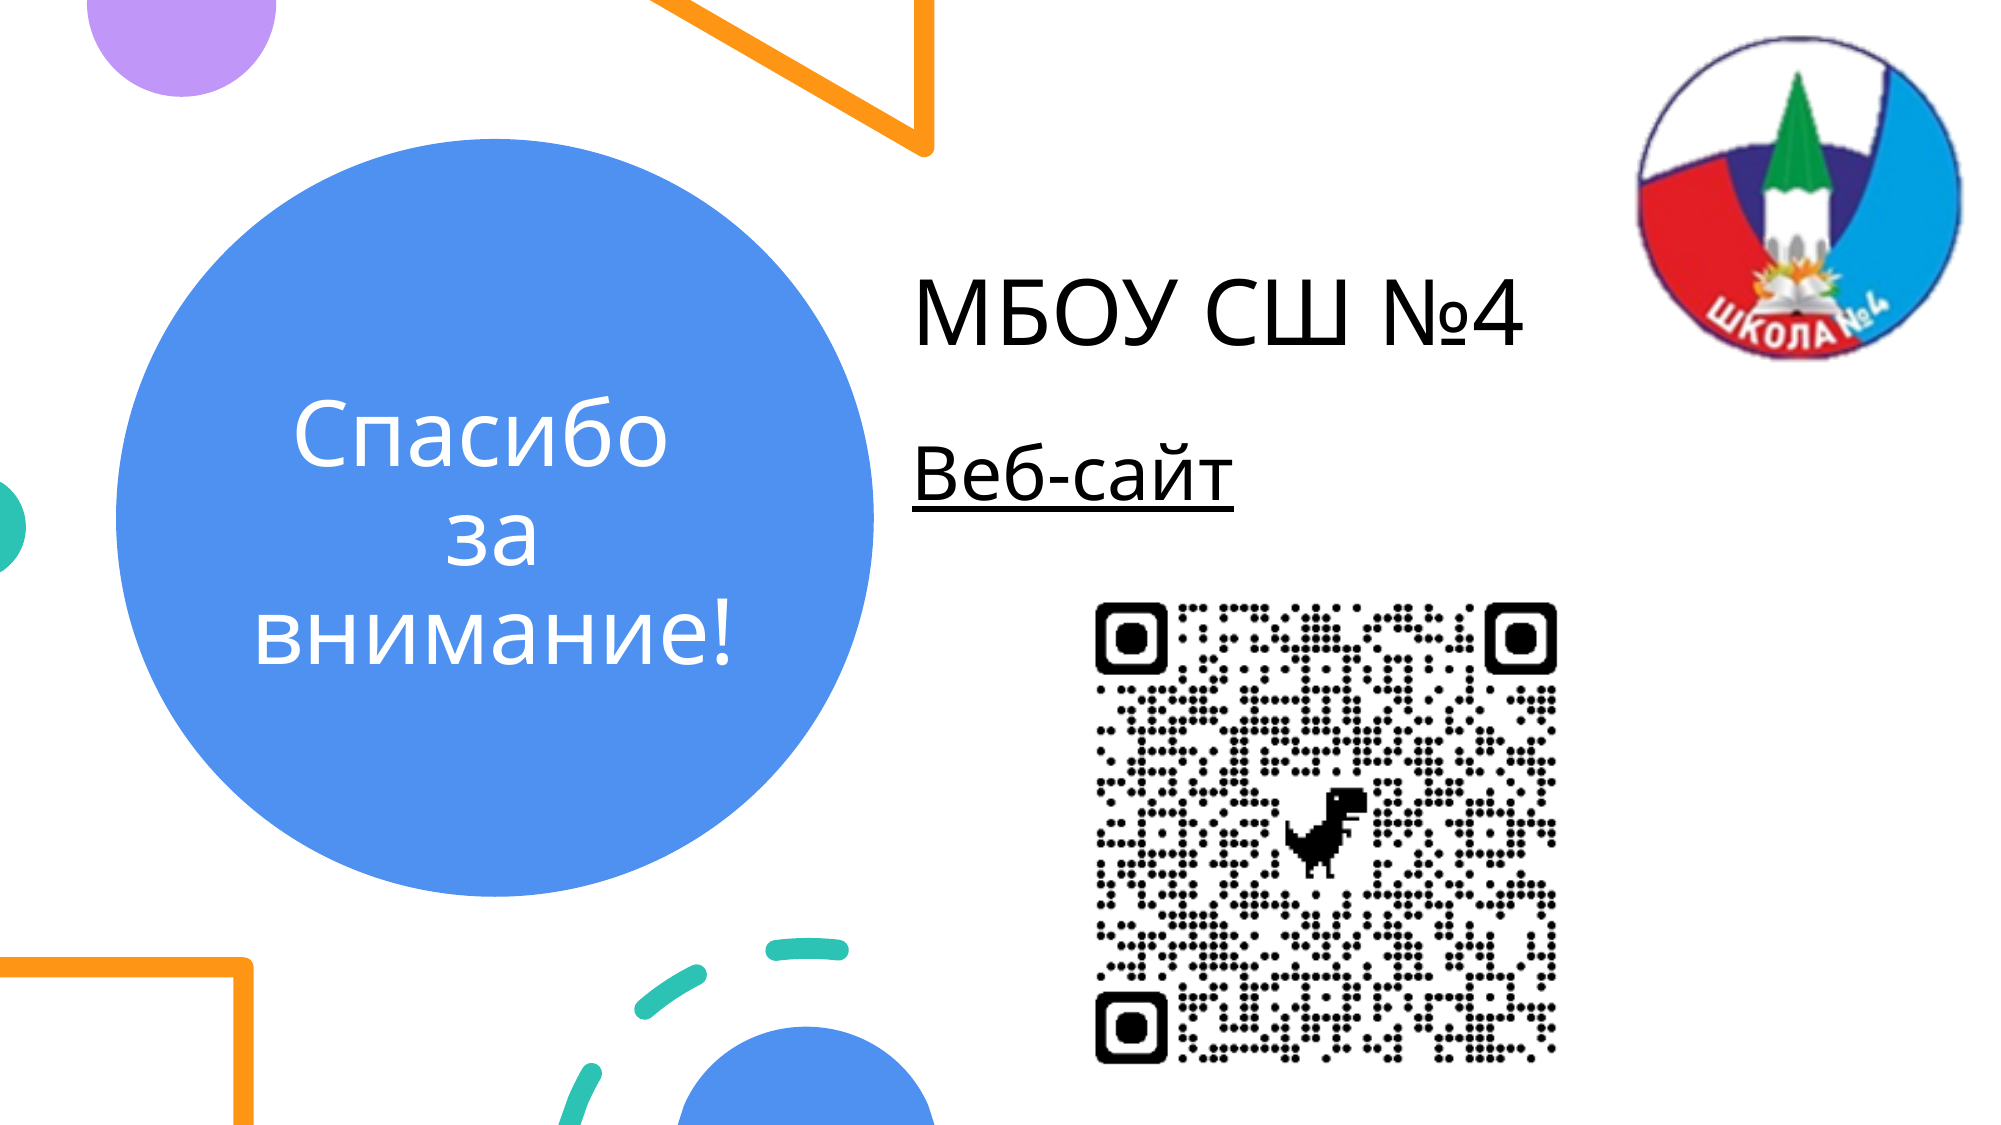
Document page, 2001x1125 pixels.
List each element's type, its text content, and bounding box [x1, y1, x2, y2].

list МБОУ СШ №4 Веб-сайт [897, 258, 1647, 573]
title Спасибо за внимание! [228, 202, 759, 870]
picture [1055, 562, 1598, 1105]
picture [1631, 35, 1972, 370]
